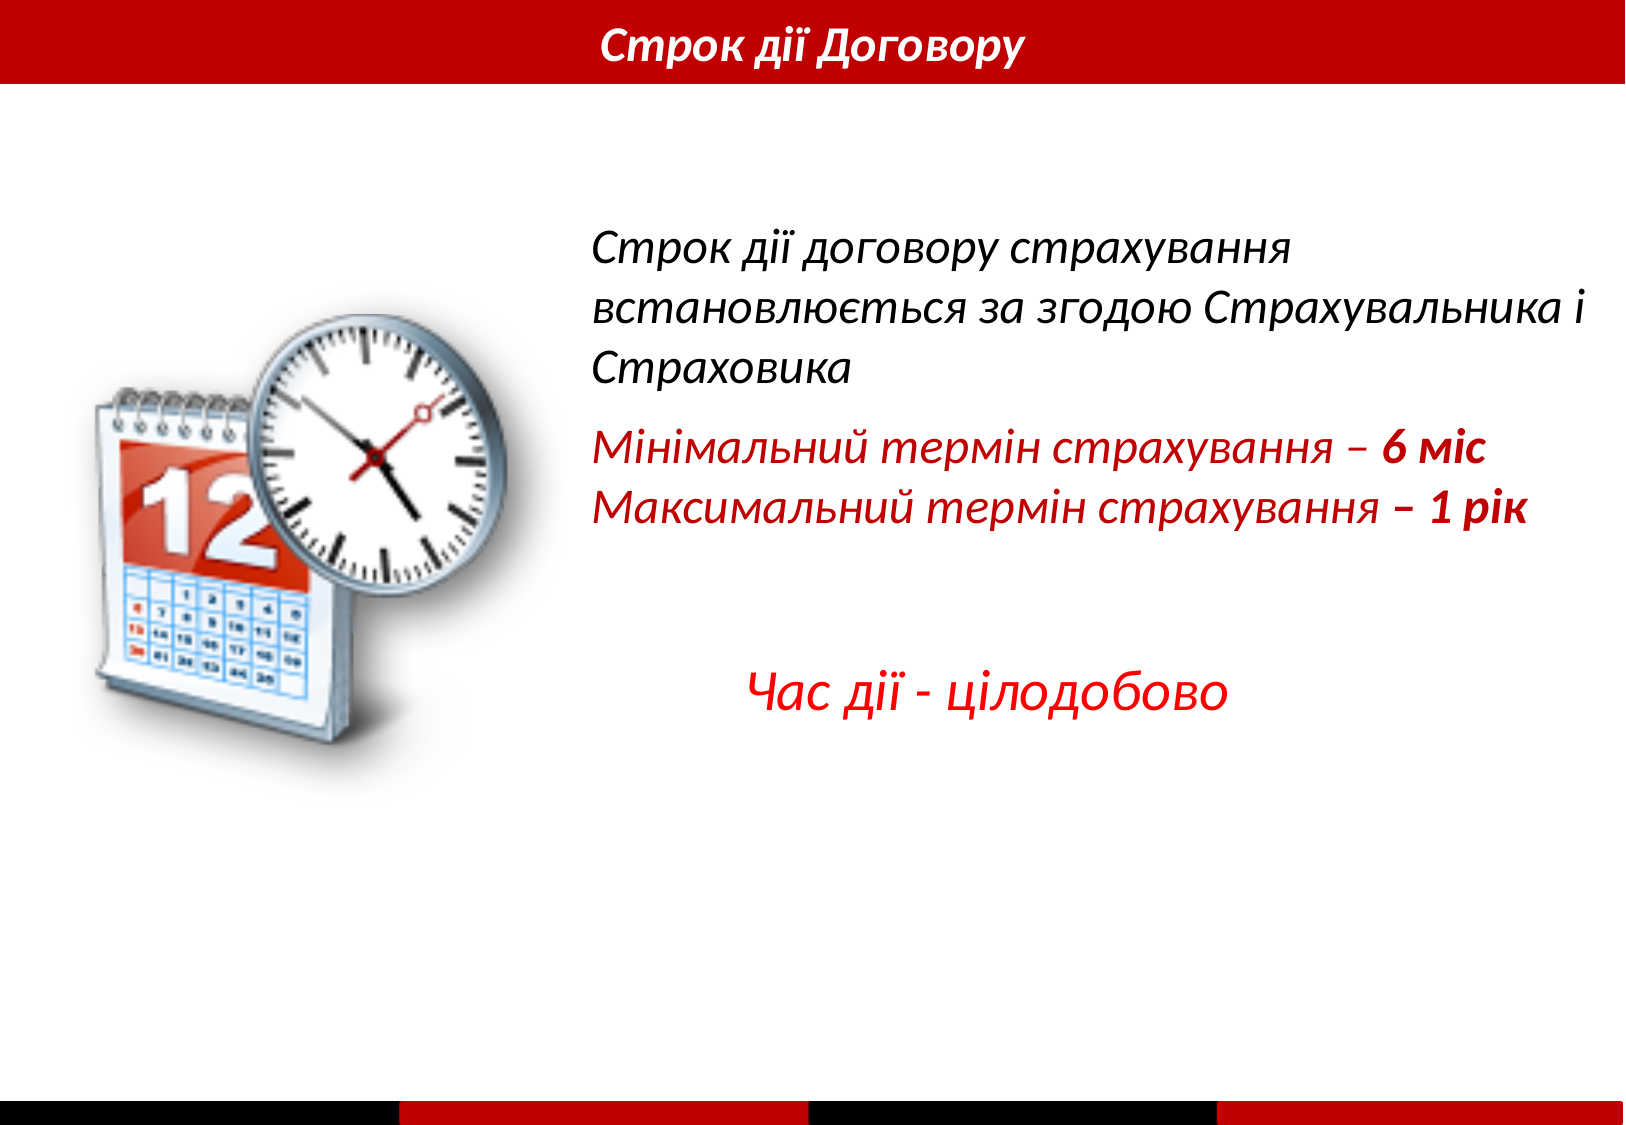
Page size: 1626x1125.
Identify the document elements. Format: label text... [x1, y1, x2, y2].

text_box Строк дії договору страхування встановлюється за згодою Страхувальника і Страховика Мінімальний термін страхування – 6 міс Максимальний термін страхування – 1 рік [576, 206, 1625, 572]
text_box Строк дії Договору [0, 0, 1625, 84]
picture [79, 314, 518, 752]
text_box Час дії - цілодобово [729, 645, 1569, 730]
picture [0, 1101, 1624, 1125]
